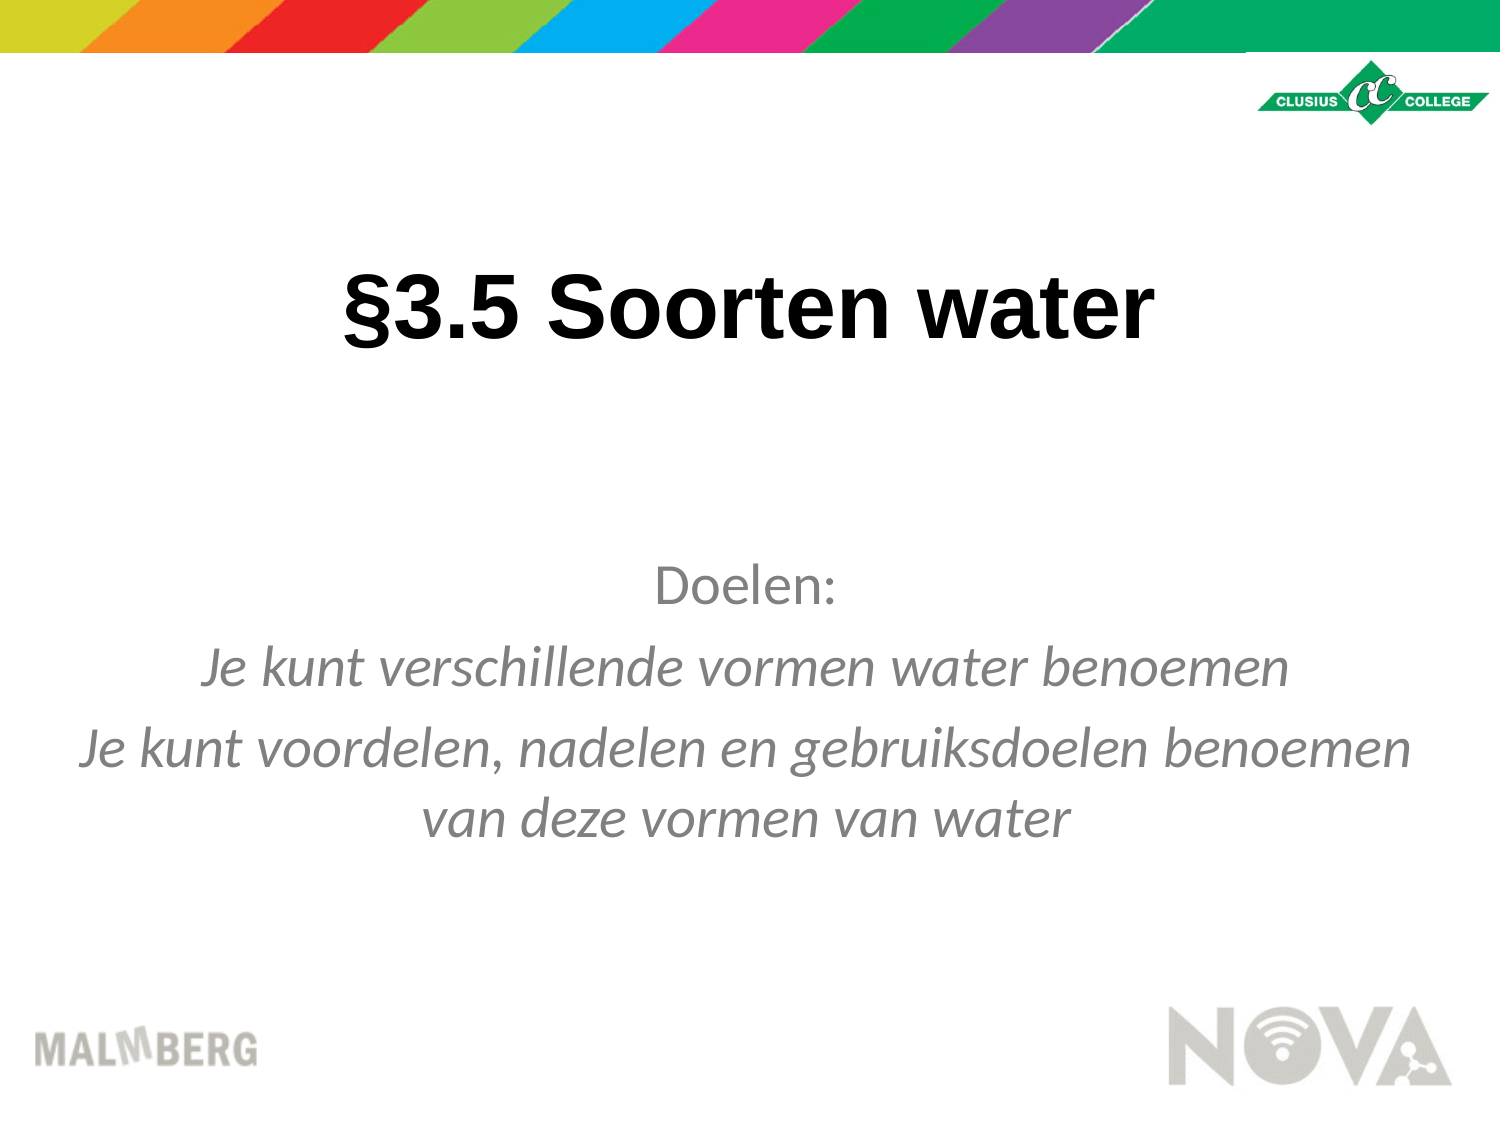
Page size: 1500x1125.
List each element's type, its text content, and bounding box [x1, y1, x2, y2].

subtitle Doelen: Je kunt verschillende vormen water benoemen Je kunt voordelen, nadelen en gebruiksdoelen benoemen van deze vormen van water [34, 538, 1459, 985]
title §3.5 Soorten water [64, 181, 1436, 423]
picture [658, 0, 1500, 133]
picture [1164, 984, 1459, 1108]
picture [34, 1024, 260, 1068]
picture [0, 0, 573, 53]
